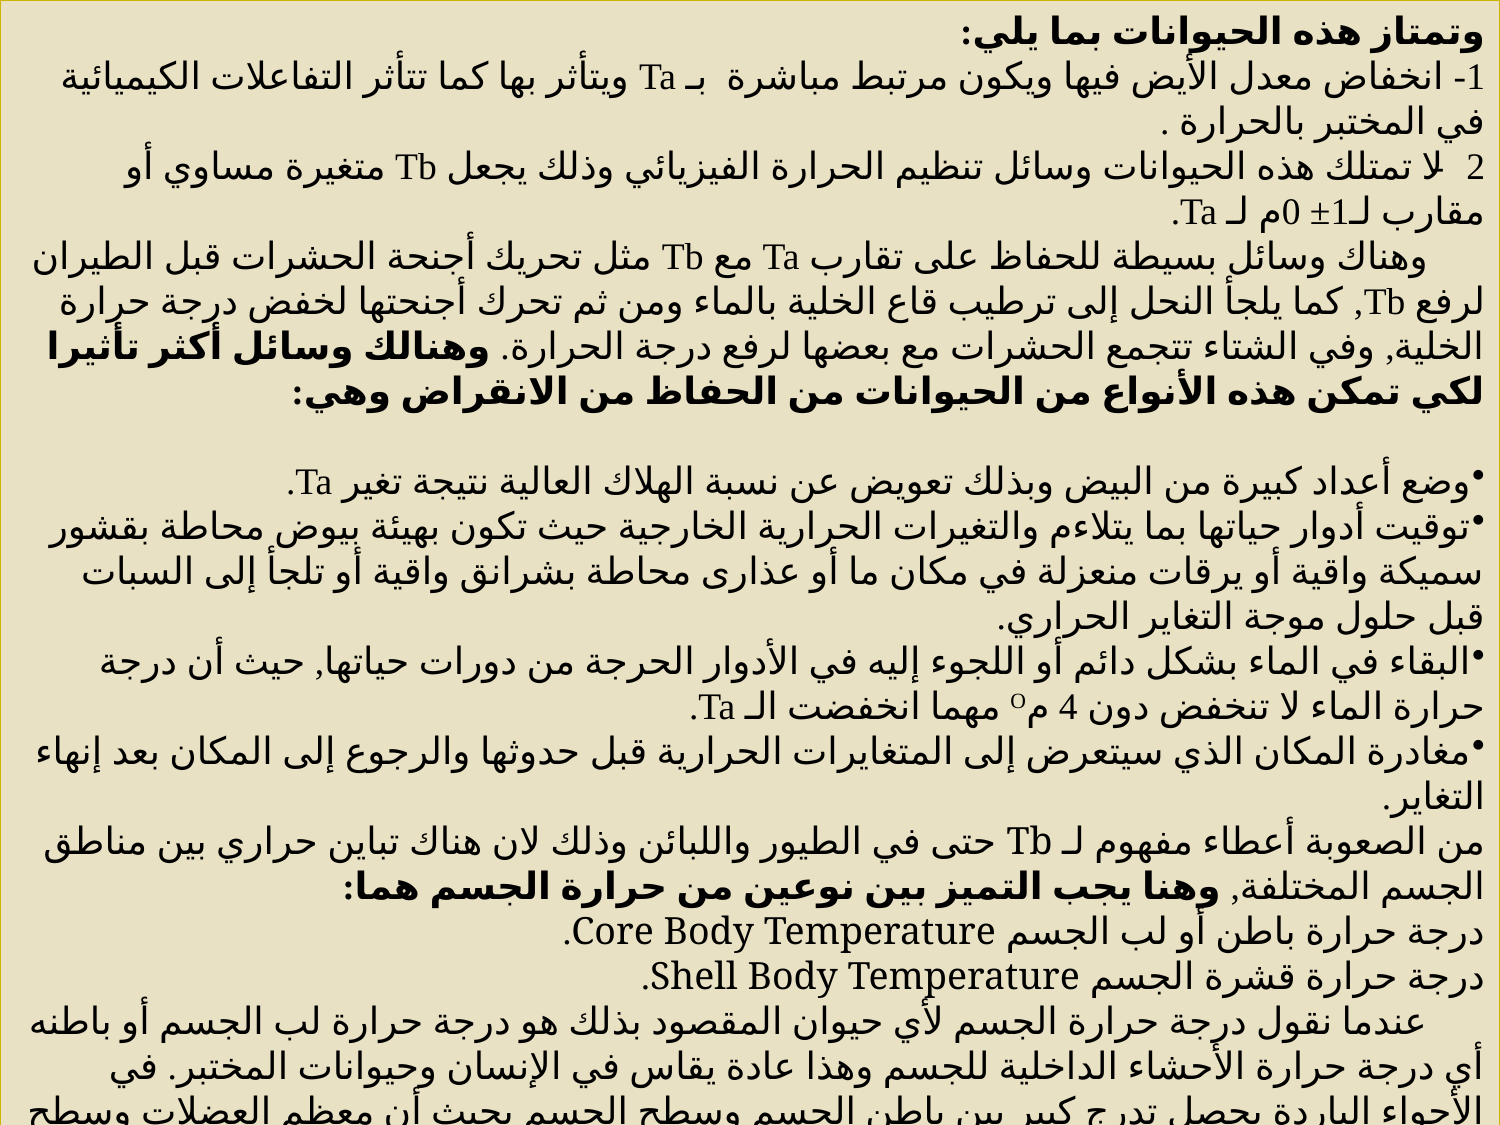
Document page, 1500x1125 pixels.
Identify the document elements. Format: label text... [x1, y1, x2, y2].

text_box وتمتاز هذه الحيوانات بما يلي: 1- انخفاض معدل الأيض فيها ويكون مرتبط مباشرة بـ Ta ويتأثر بها كما تتأثر التفاعلات الكيميائية في المختبر بالحرارة . 2- لا تمتلك هذه الحيوانات وسائل تنظيم الحرارة الفيزيائي وذلك يجعل Tb متغيرة مساوي أو مقارب لـ1± 0م لـ Ta. وهناك وسائل بسيطة للحفاظ على تقارب Ta مع Tb مثل تحريك أجنحة الحشرات قبل الطيران لرفع Tb, كما يلجأ النحل إلى ترطيب قاع الخلية بالماء ومن ثم تحرك أجنحتها لخفض درجة حرارة الخلية, وفي الشتاء تتجمع الحشرات مع بعضها لرفع درجة الحرارة. وهنالك وسائل أكثر تأثيرا لكي تمكن هذه الأنواع من الحيوانات من الحفاظ من الانقراض وهي: وضع أعداد كبيرة من البيض وبذلك تعويض عن نسبة الهلاك العالية نتيجة تغير Ta. توقيت أدوار حياتها بما يتلاءم والتغيرات الحرارية الخارجية حيث تكون بهيئة بيوض محاطة بقشور سميكة واقية أو يرقات منعزلة في مكان ما أو عذارى محاطة بشرانق واقية أو تلجأ إلى السبات قبل حلول موجة التغاير الحراري. البقاء في الماء بشكل دائم أو اللجوء إليه في الأدوار الحرجة من دورات حياتها, حيث أن درجة حرارة الماء لا تنخفض دون 4 مO مهما انخفضت الـ Ta. مغادرة المكان الذي سيتعرض إلى المتغايرات الحرارية قبل حدوثها والرجوع إلى المكان بعد إنهاء التغاير. من الصعوبة أعطاء مفهوم لـ Tb حتى في الطيور واللبائن وذلك لان هناك تباين حراري بين مناطق الجسم المختلفة, وهنا يجب التميز بين نوعين من حرارة الجسم هما: درجة حرارة باطن أو لب الجسم Core Body Temperature. درجة حرارة قشرة الجسم Shell Body Temperature. عندما نقول درجة حرارة الجسم لأي حيوان المقصود بذلك هو درجة حرارة لب الجسم أو باطنه أي درجة حرارة الأحشاء الداخلية للجسم وهذا عادة يقاس في الإنسان وحيوانات المختبر. في الأجواء الباردة يحصل تدرج كبير بين باطن الجسم وسطح الجسم بحيث أن معظم العضلات وسطح الجسم والأنسجة السطحية تكون بدرجة حرارية واطئة مقارنة بدرجة حرارة باطن الجسم وكلما ارتفعت حرارة المحيط يقل الفارق الحراري بين حرارة الجسم الداخلية والحرارة الخارجية أو القشرة. انخفاض درجة حرارة الجسم يكون أقل ضررا من ارتفاع حرارة الجسم. في معظم الحيوانات يبقى الحيوان حيا أذا انخفضت درجة حرارة الجسم من 20 إلى 10 ولكن انخفاض درجة حرارة الجسم يسبب الخمول والغيبوبة ثم الموت في الإنسان. ولكي تبقى درجة حرارة الجسم ثابتة لأي حيوان فيجب أن يكون هناك توازن حراري, أي يجب أن تكون كمية الحرارة المضافة إلى الجسم تساوي كمية الحرارة المفقودة من الجسم. [0, 0, 1500, 1125]
